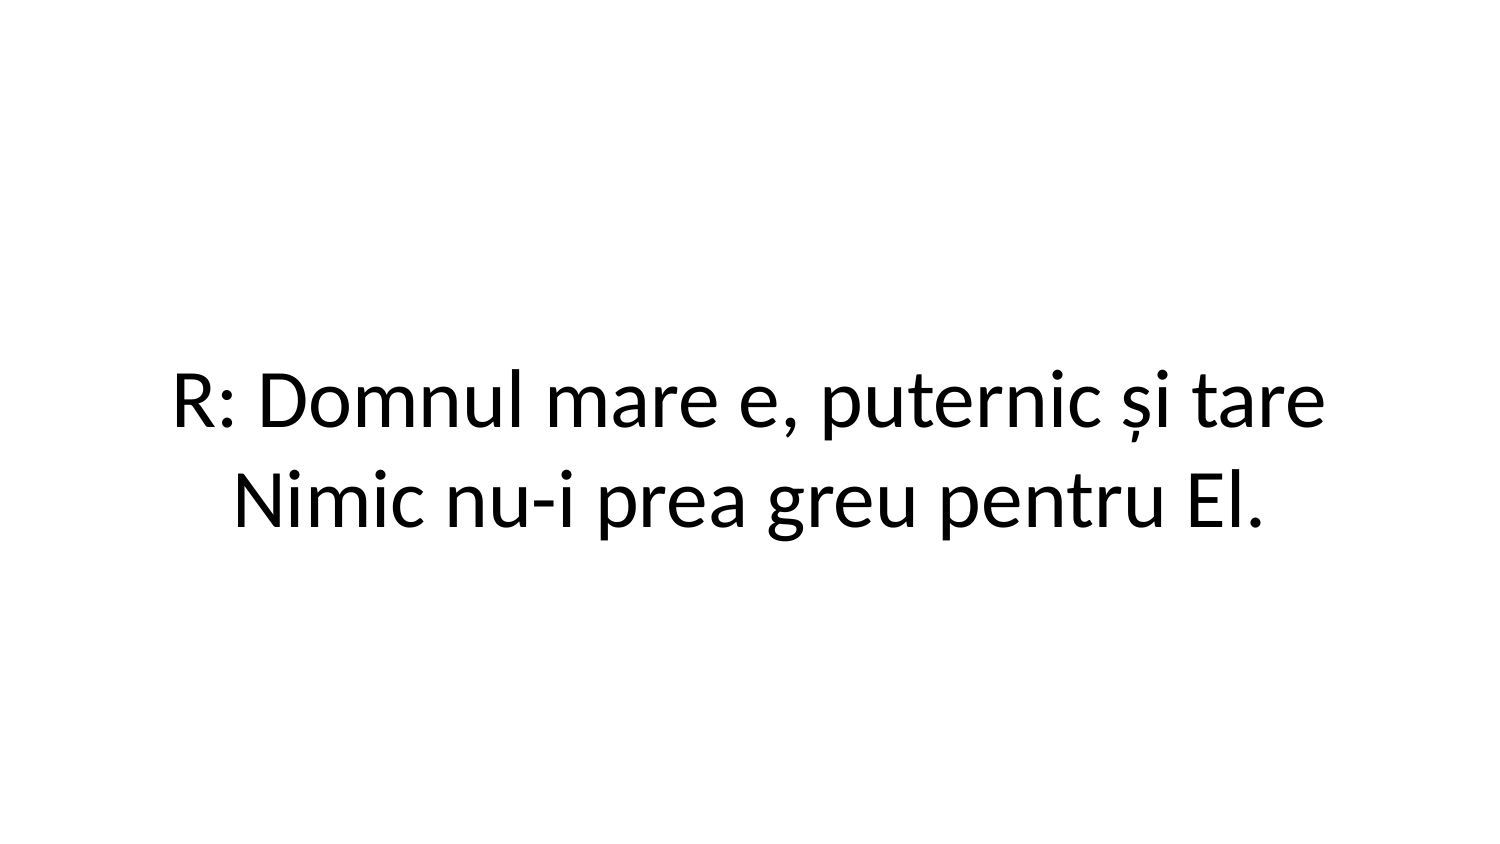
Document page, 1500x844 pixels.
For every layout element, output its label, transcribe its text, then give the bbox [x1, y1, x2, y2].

text_box R: Domnul mare e, puternic și tare Nimic nu-i prea greu pentru El. [156, 292, 1344, 552]
